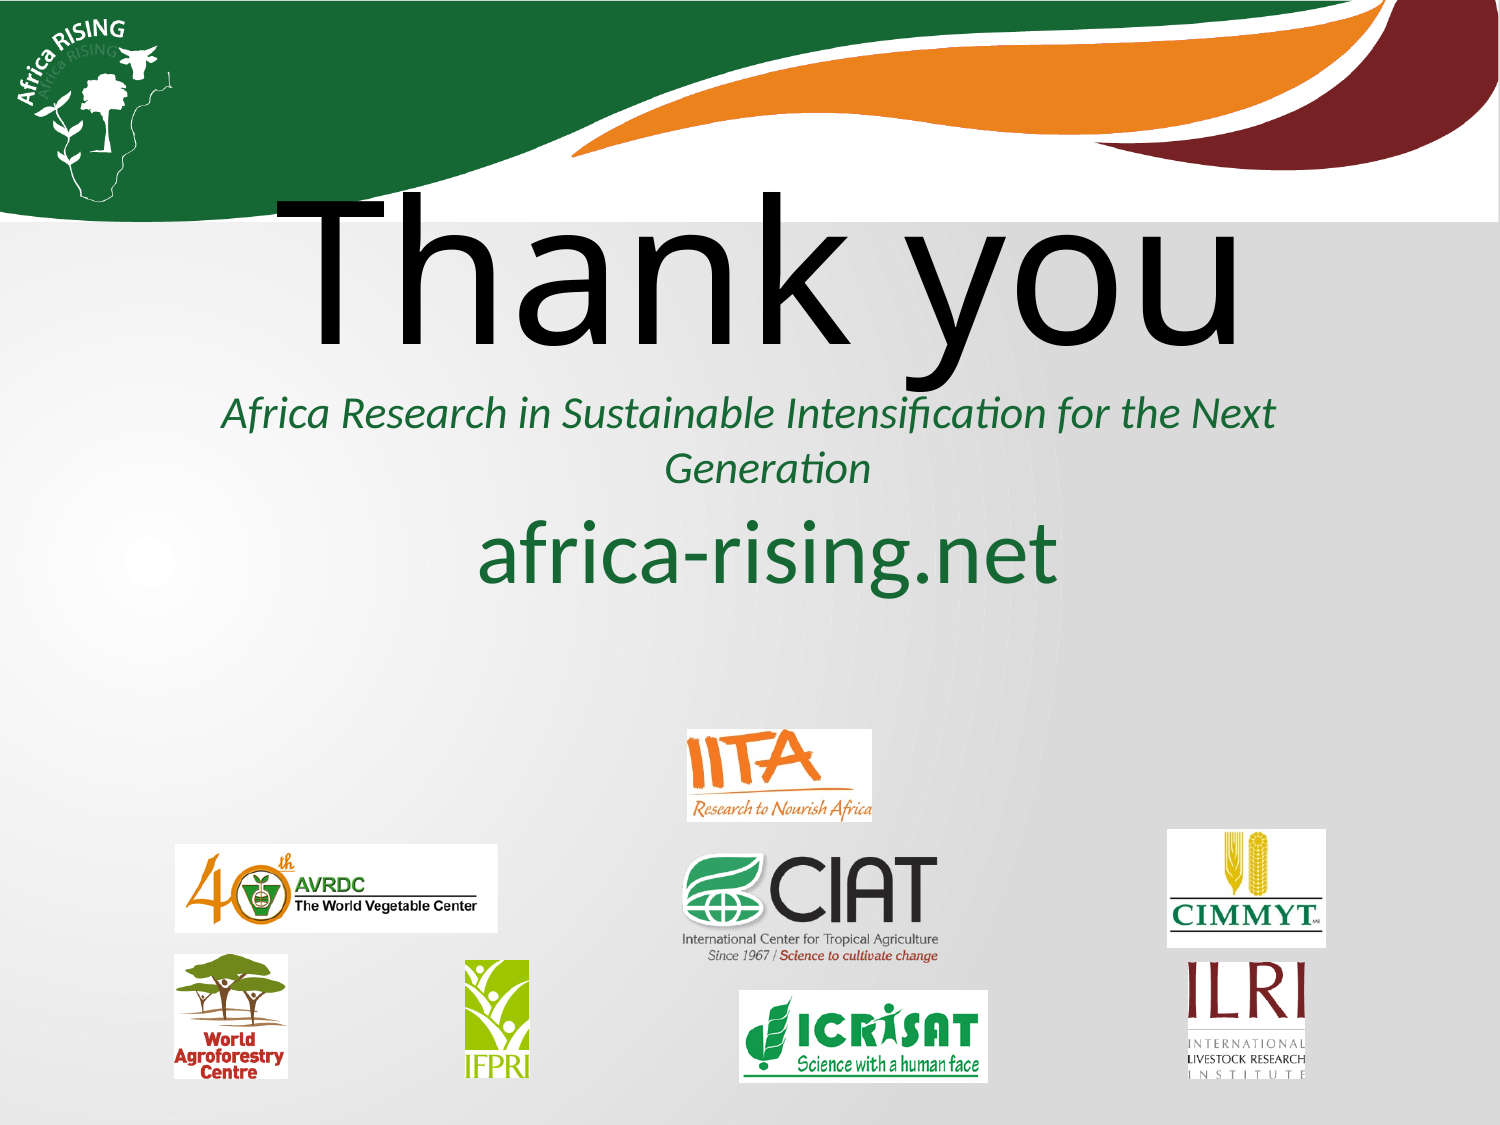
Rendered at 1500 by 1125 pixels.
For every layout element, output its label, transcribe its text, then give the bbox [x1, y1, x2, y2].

picture [686, 728, 873, 823]
picture [1167, 829, 1326, 949]
picture [1187, 962, 1306, 1080]
text_box Thank you [123, 137, 1385, 374]
picture [0, 0, 1499, 222]
picture [174, 954, 288, 1080]
picture [679, 851, 938, 963]
picture [174, 843, 499, 934]
picture [464, 960, 531, 1078]
title Africa Research in Sustainable Intensification for the Next Generation africa-rising.net [114, 375, 1365, 563]
picture [739, 989, 988, 1084]
